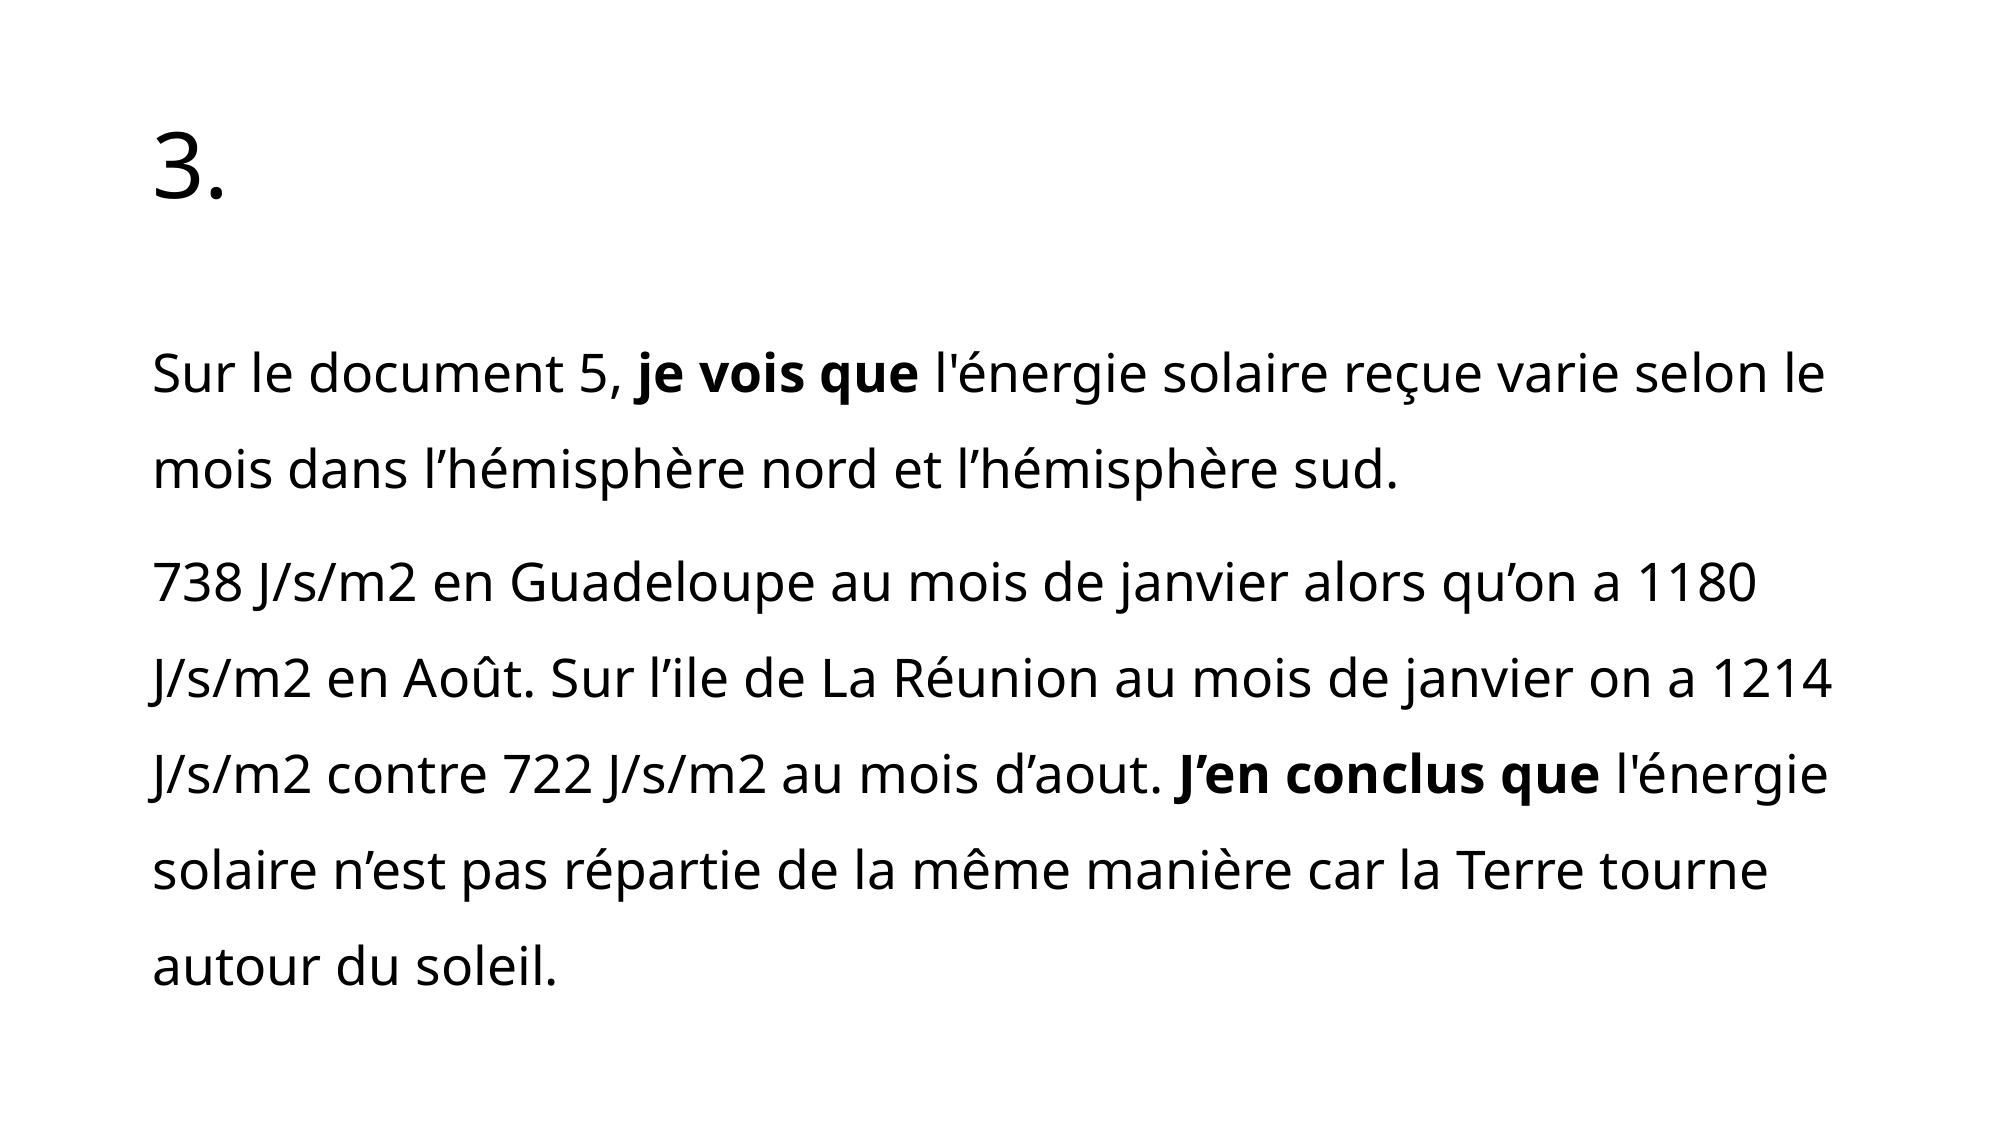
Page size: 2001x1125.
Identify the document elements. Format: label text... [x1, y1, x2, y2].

title 3. [137, 59, 1863, 278]
list Sur le document 5, je vois que l'énergie solaire reçue varie selon le mois dans l’hémisphère nord et l’hémisphère sud. 738 J/s/m2 en Guadeloupe au mois de janvier alors qu’on a 1180 J/s/m2 en Août. Sur l’ile de La Réunion au mois de janvier on a 1214 J/s/m2 contre 722 J/s/m2 au mois d’aout. J’en conclus que l'énergie solaire n’est pas répartie de la même manière car la Terre tourne autour du soleil. [137, 299, 1863, 1014]
